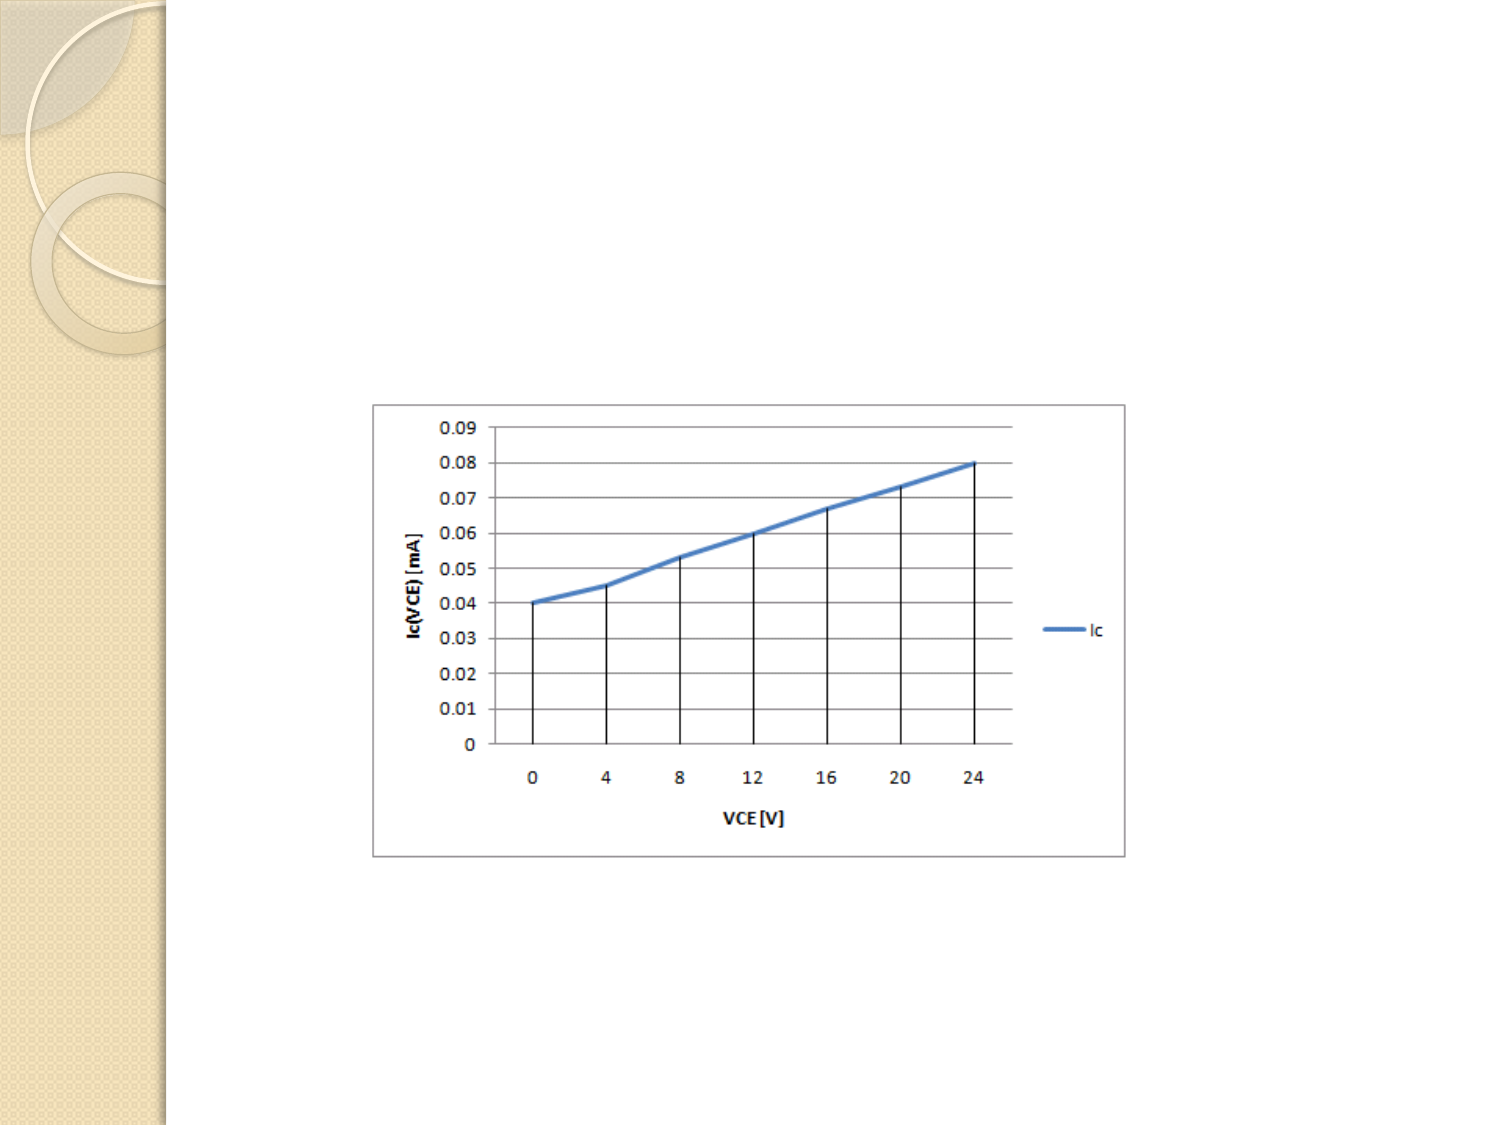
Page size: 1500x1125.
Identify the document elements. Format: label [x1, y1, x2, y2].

list [371, 403, 1129, 864]
